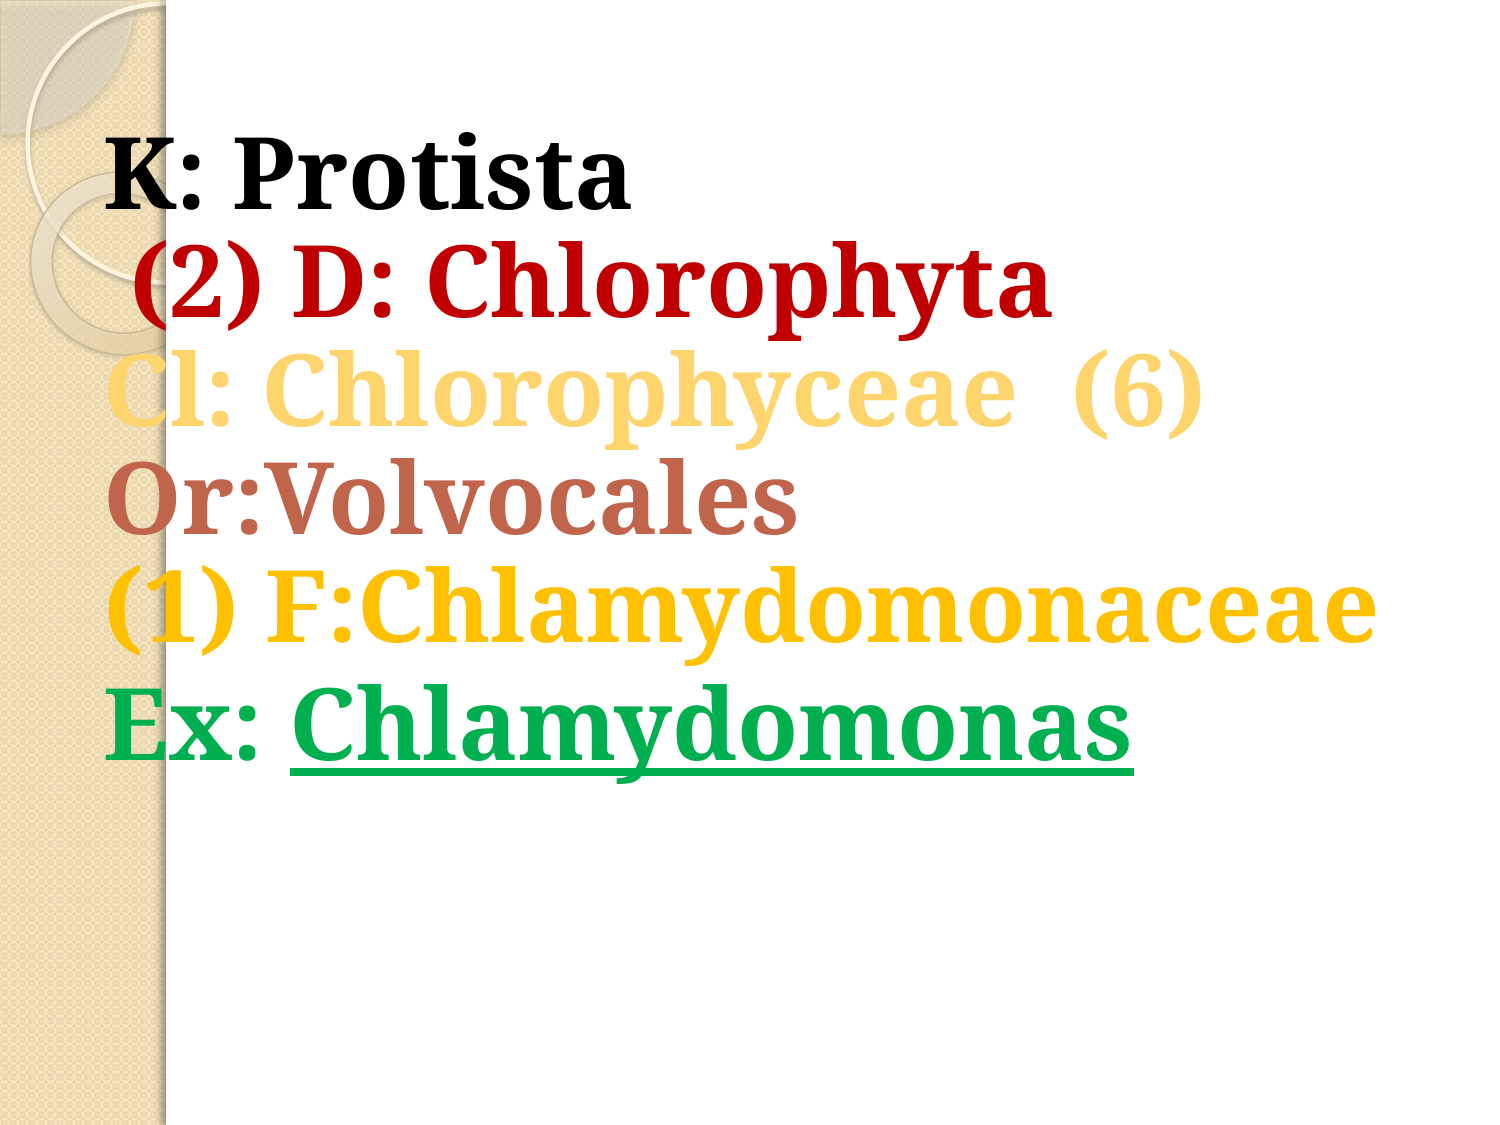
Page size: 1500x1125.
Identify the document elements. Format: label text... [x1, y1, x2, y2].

list K: Protista (2) D: Chlorophyta Cl: Chlorophyceae (6) Or:Volvocales (1) F:Chlamydomonaceae Ex: Chlamydomonas [75, 125, 1425, 1005]
